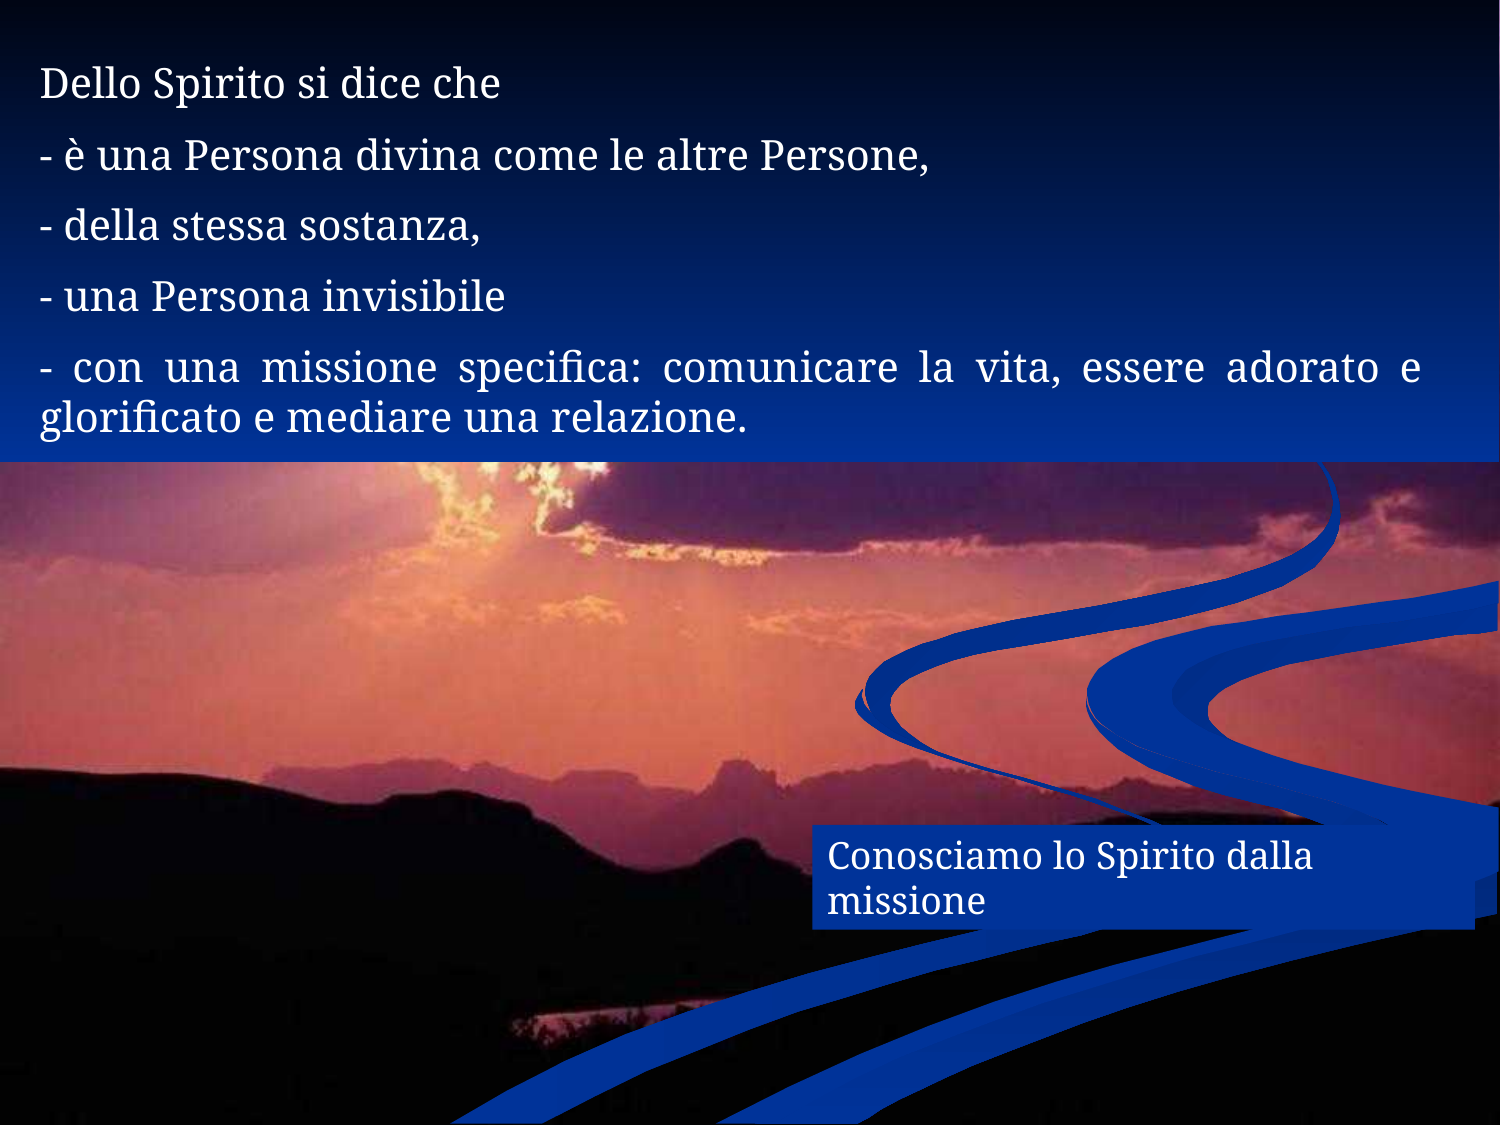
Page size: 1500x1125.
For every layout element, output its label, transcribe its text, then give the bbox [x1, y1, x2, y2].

text_box Dello Spirito si dice che - è una Persona divina come le altre Persone, - della stessa sostanza, - una Persona invisibile - con una missione specifica: comunicare la vita, essere adorato e glorificato e mediare una relazione. [24, 49, 1438, 590]
text_box Conosciamo lo Spirito dalla missione [812, 824, 1475, 930]
picture [0, 0, 1500, 1125]
